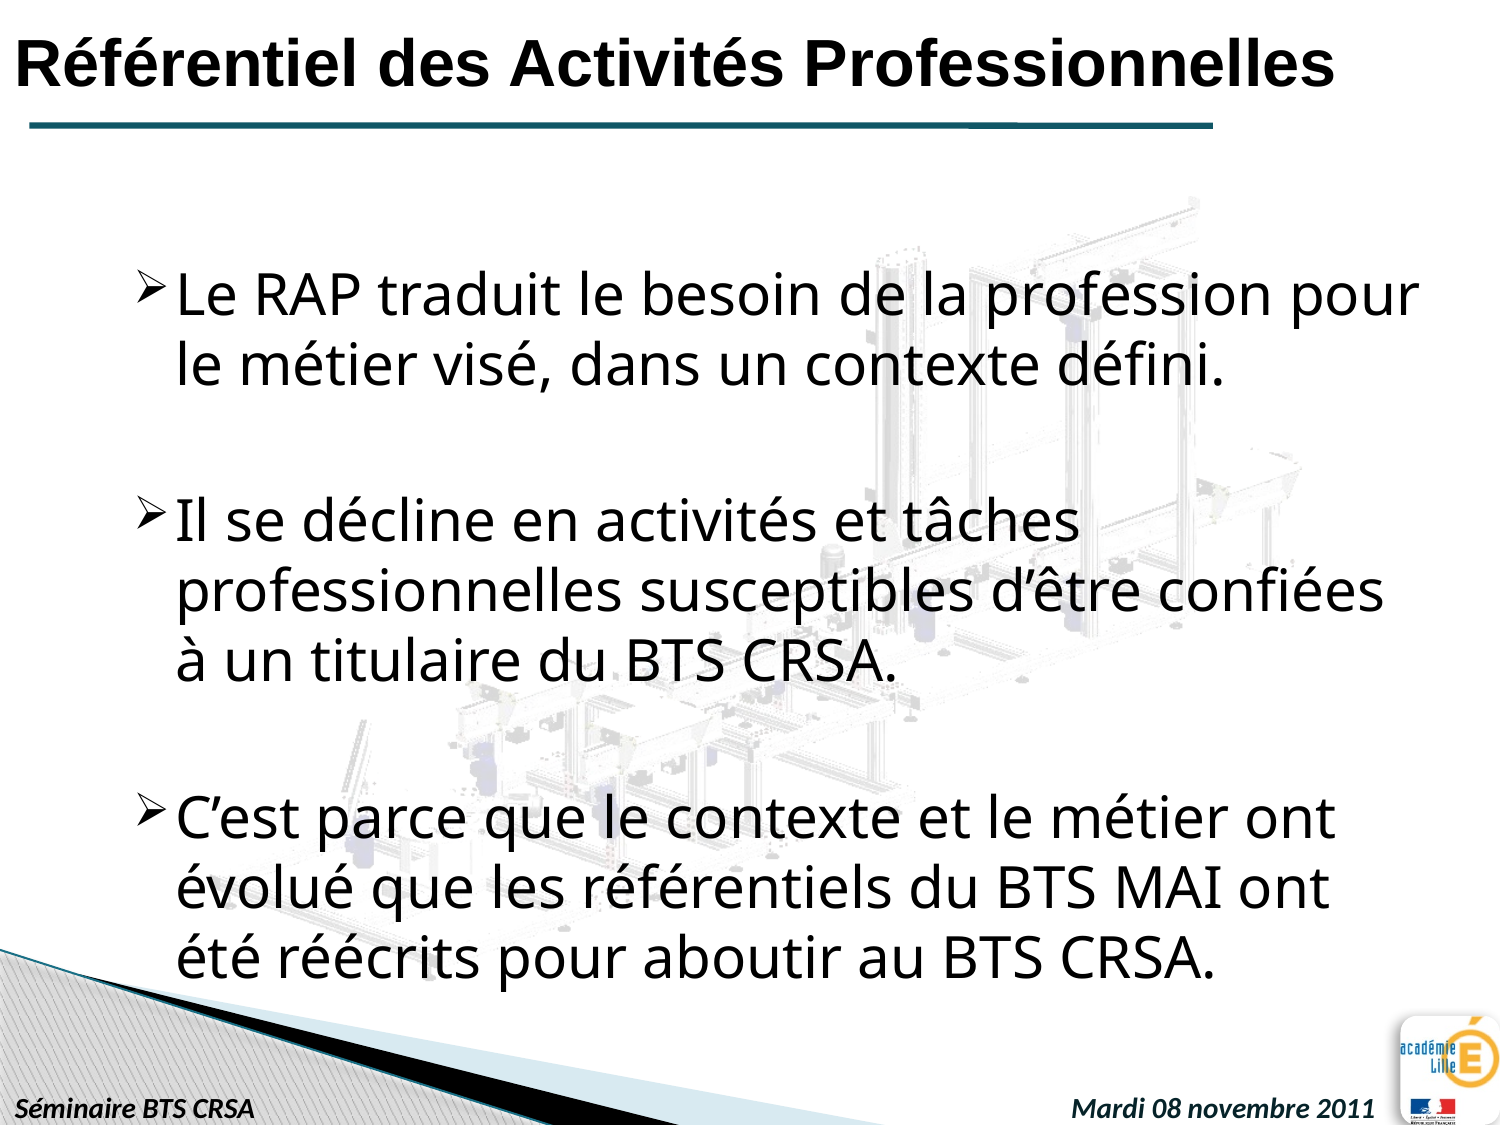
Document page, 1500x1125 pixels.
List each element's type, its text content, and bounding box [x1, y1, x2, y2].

text_box Le RAP traduit le besoin de la profession pour le métier visé, dans un contexte défini. Il se décline en activités et tâches professionnelles susceptibles d’être confiées à un titulaire du BTS CRSA. C’est parce que le contexte et le métier ont évolué que les référentiels du BTS MAI ont été réécrits pour aboutir au BTS CRSA. [1334, 249, 1447, 941]
text_box Le RAP traduit le besoin de la profession pour le métier visé, dans un contexte défini. Il se décline en activités et tâches professionnelles susceptibles d’être confiées à un titulaire du BTS CRSA. C’est parce que le contexte et le métier ont évolué que les référentiels du BTS MAI ont été réécrits pour aboutir au BTS CRSA. [100, 249, 194, 941]
picture [1400, 1015, 1500, 1125]
text_box Référentiel des Activités Professionnelles [0, 19, 1471, 126]
picture [200, 196, 1327, 988]
text_box Séminaire BTS CRSA Mardi 08 novembre 2011 [0, 1082, 1394, 1125]
